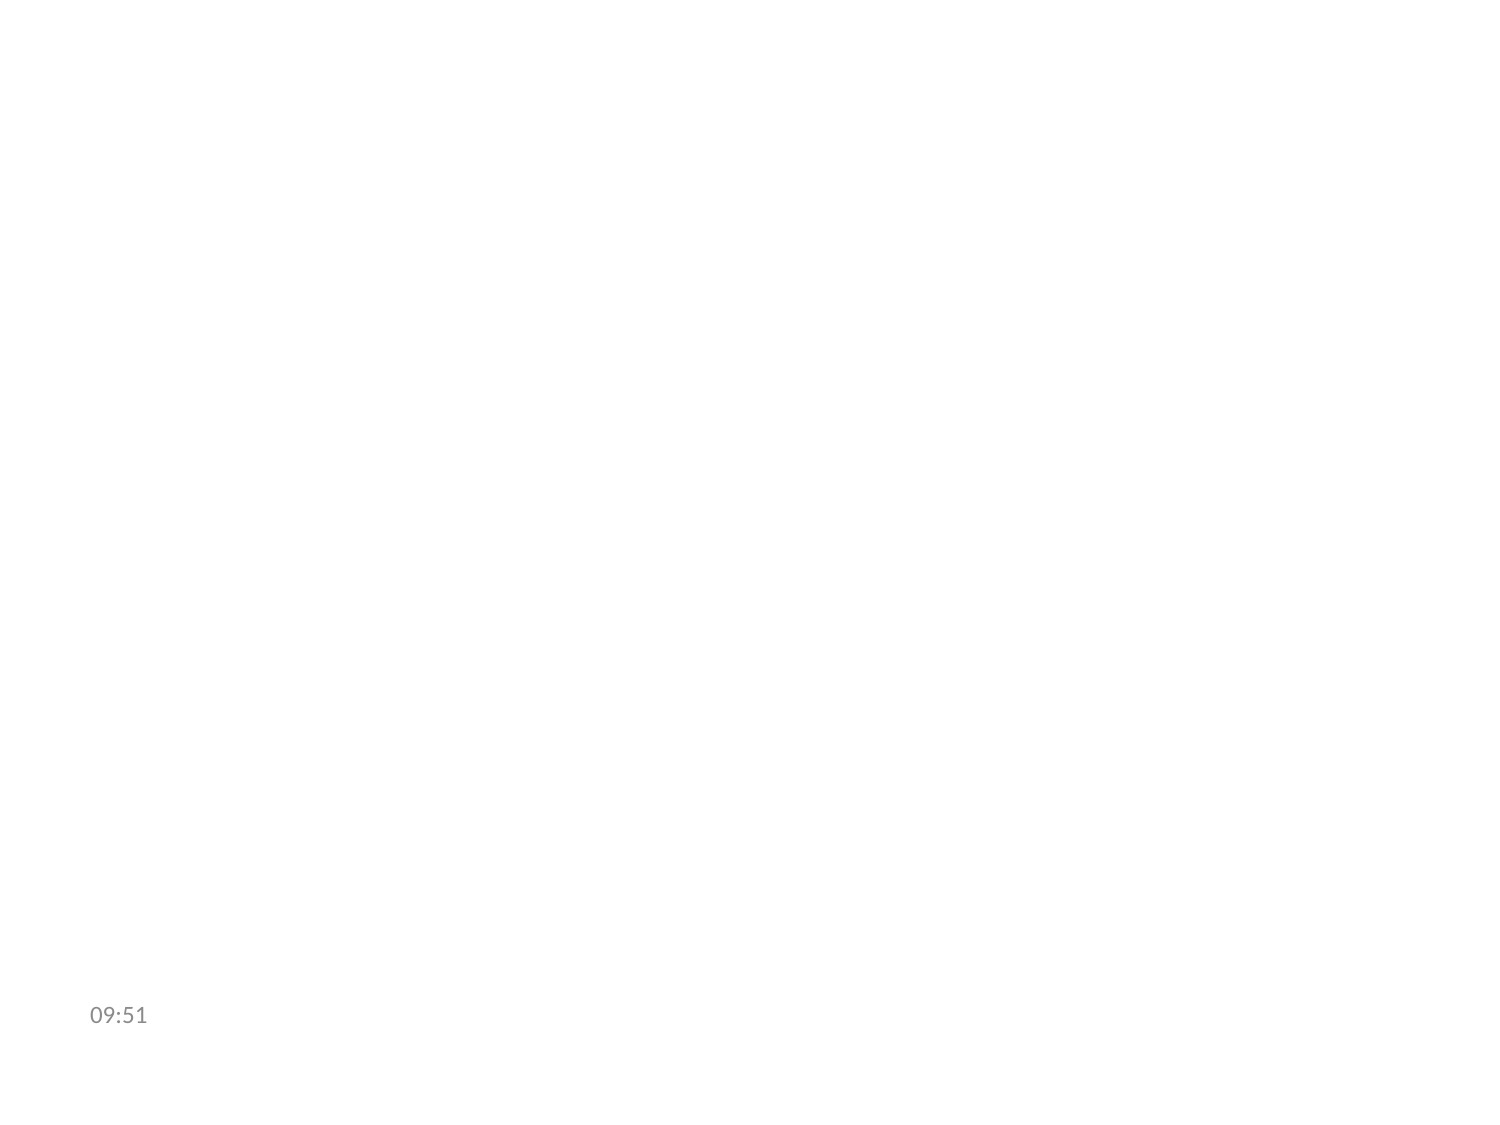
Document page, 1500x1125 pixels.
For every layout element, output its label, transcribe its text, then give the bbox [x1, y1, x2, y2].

text_box 15:35 [75, 983, 425, 1044]
